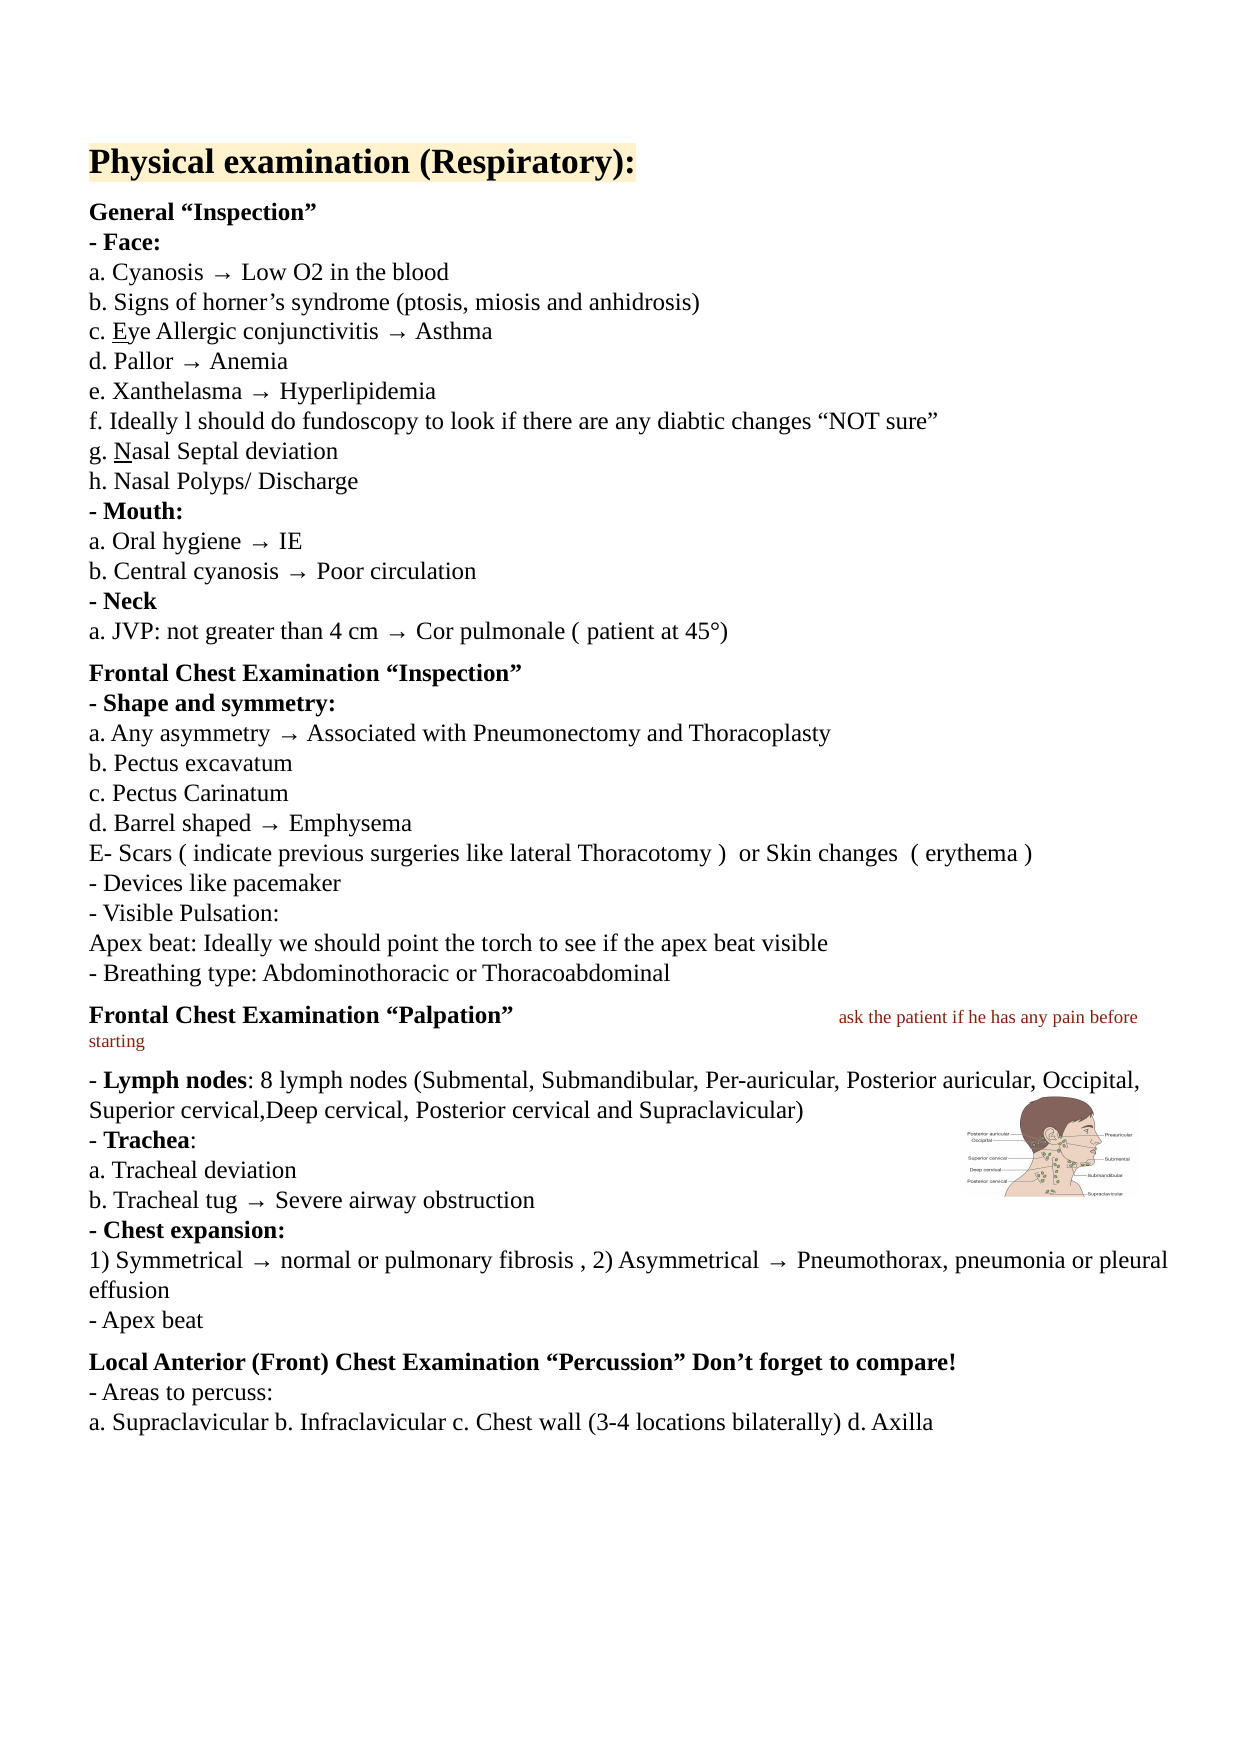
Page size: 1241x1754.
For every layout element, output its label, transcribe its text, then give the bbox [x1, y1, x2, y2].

picture [961, 1095, 1140, 1198]
text_box Physical examination (Respiratory): General “Inspection” - Face: a. Cyanosis → Low O2 in the blood b. Signs of horner’s syndrome (ptosis, miosis and anhidrosis) c. Eye Allergic conjunctivitis → Asthma d. Pallor → Anemia e. Xanthelasma → Hyperlipidemia f. Ideally l should do fundoscopy to look if there are any diabtic changes “NOT sure” g. Nasal Septal deviation h. Nasal Polyps/ Discharge - Mouth: a. Oral hygiene → IE b. Central cyanosis → Poor circulation - Neck a. JVP: not greater than 4 cm → Cor pulmonale ( patient at 45°) Frontal Chest Examination “Inspection” - Shape and symmetry: a. Any asymmetry → Associated with Pneumonectomy and Thoracoplasty b. Pectus excavatum c. Pectus Carinatum d. Barrel shaped → Emphysema E- Scars ( indicate previous surgeries like lateral Thoracotomy ) or Skin changes ( erythema ) - Devices like pacemaker - Visible Pulsation: Apex beat: Ideally we should point the torch to see if the apex beat visible - Breathing type: Abdominothoracic or Thoracoabdominal Frontal Chest Examination “Palpation” ask the patient if he has any pain before starting - Lymph nodes: 8 lymph nodes (Submental, Submandibular, Per-auricular, Posterior auricular, Occipital, Superior cervical,Deep cervical, Posterior cervical and Supraclavicular) - Trachea: a. Tracheal deviation b. Tracheal tug → Severe airway obstruction - Chest expansion: 1) Symmetrical → normal or pulmonary fibrosis , 2) Asymmetrical → Pneumothorax, pneumonia or pleural effusion - Apex beat Local Anterior (Front) Chest Examination “Percussion” Don’t forget to compare! - Areas to percuss: a. Supraclavicular b. Infraclavicular c. Chest wall (3-4 locations bilaterally) d. Axilla [73, 117, 1196, 1481]
